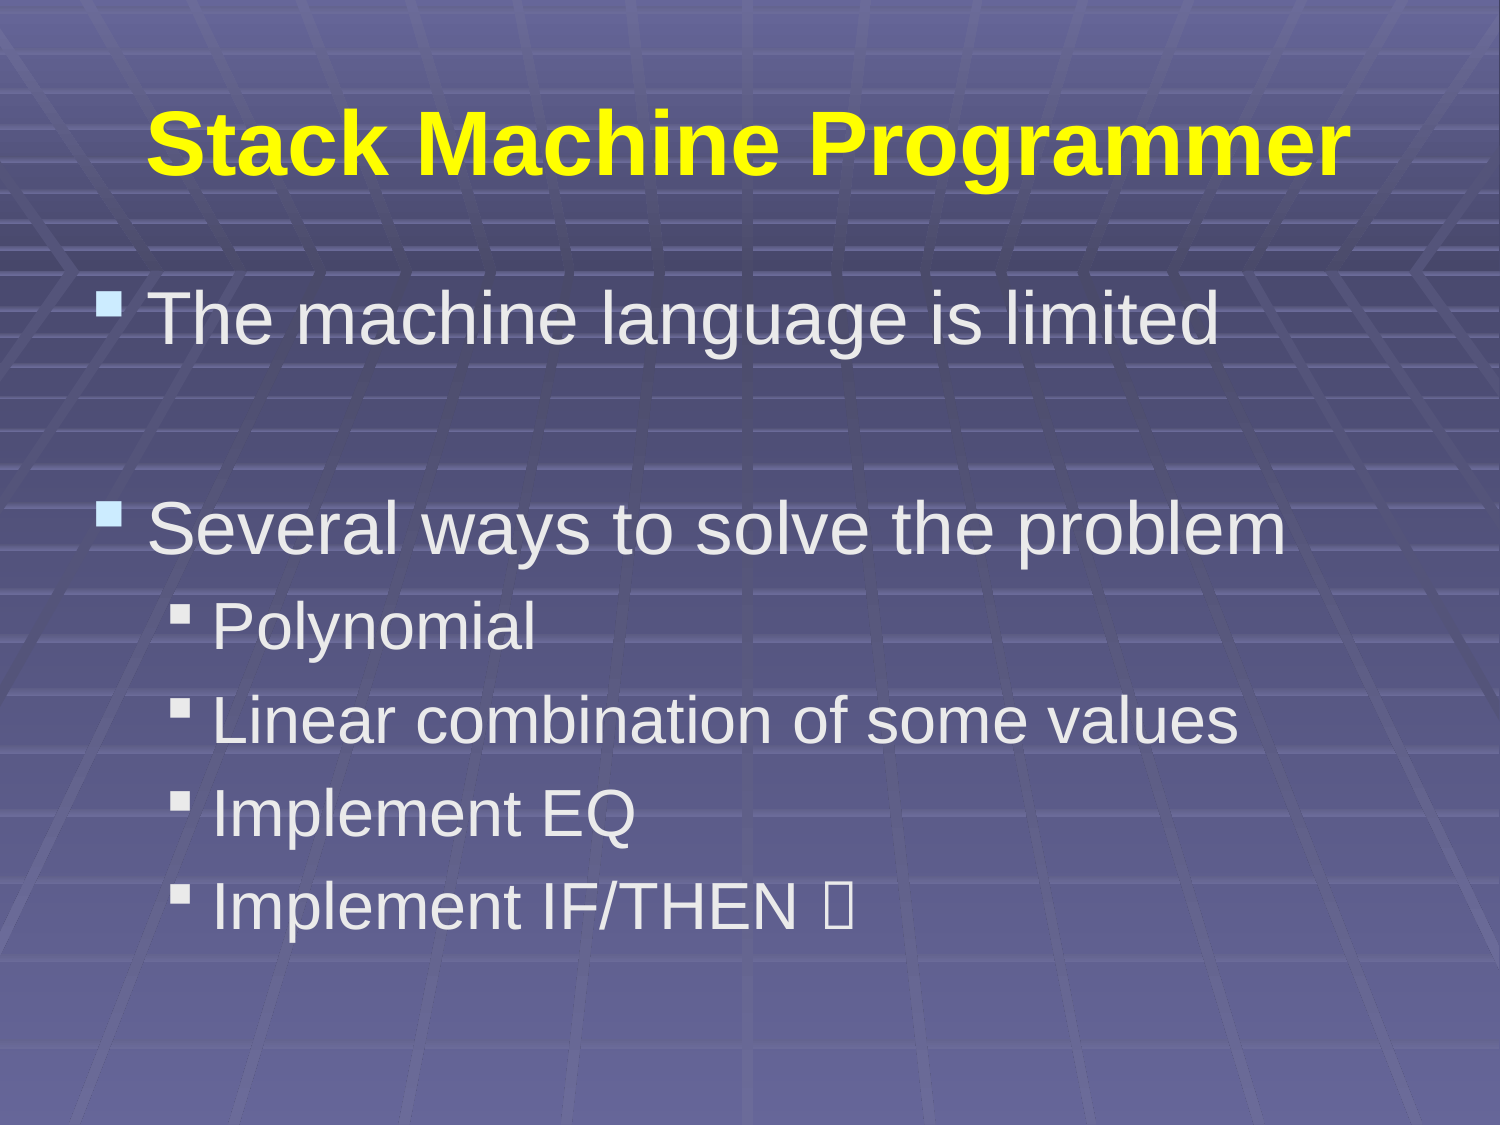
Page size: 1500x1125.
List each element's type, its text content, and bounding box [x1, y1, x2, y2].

list The machine language is limited Several ways to solve the problem Polynomial Linear combination of some values Implement EQ Implement IF/THEN  [74, 261, 1425, 1001]
title Stack Machine Programmer [74, 44, 1425, 233]
